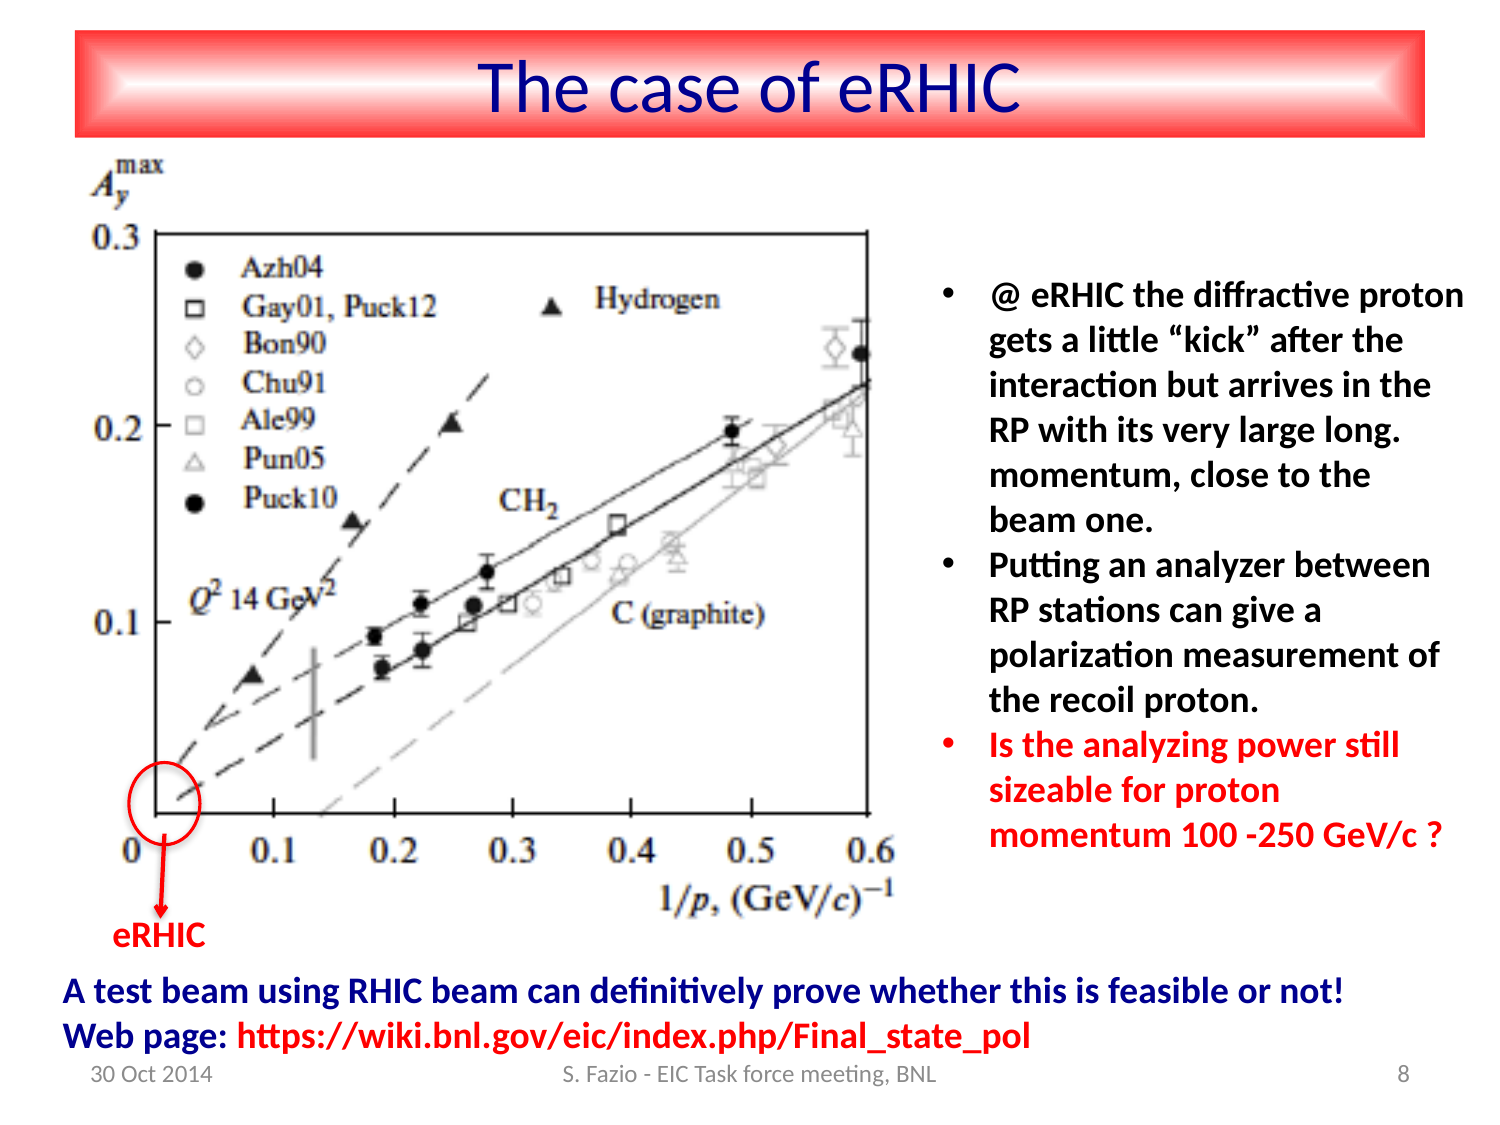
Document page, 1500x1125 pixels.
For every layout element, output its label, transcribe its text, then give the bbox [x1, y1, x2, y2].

picture [5, 135, 952, 963]
footer S. Fazio - EIC Task force meeting, BNL [512, 1064, 988, 1103]
text_box The case of eRHIC [74, 30, 1425, 138]
slide_number 8 [1074, 1042, 1425, 1103]
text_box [160, 844, 165, 919]
text_box @ eRHIC the diffractive proton gets a little “kick” after the interaction but arrives in the RP with its very large long. momentum, close to the beam one. Putting an analyzer between RP stations can give a polarization measurement of the recoil proton. Is the analyzing power still sizeable for proton momentum 100 -250 GeV/c ? [956, 262, 1482, 863]
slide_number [75, 1064, 425, 1103]
text_box A test beam using RHIC beam can definitively prove whether this is feasible or not! Web page: https://wiki.bnl.gov/eic/index.php/Final_state_pol [47, 958, 1362, 1064]
